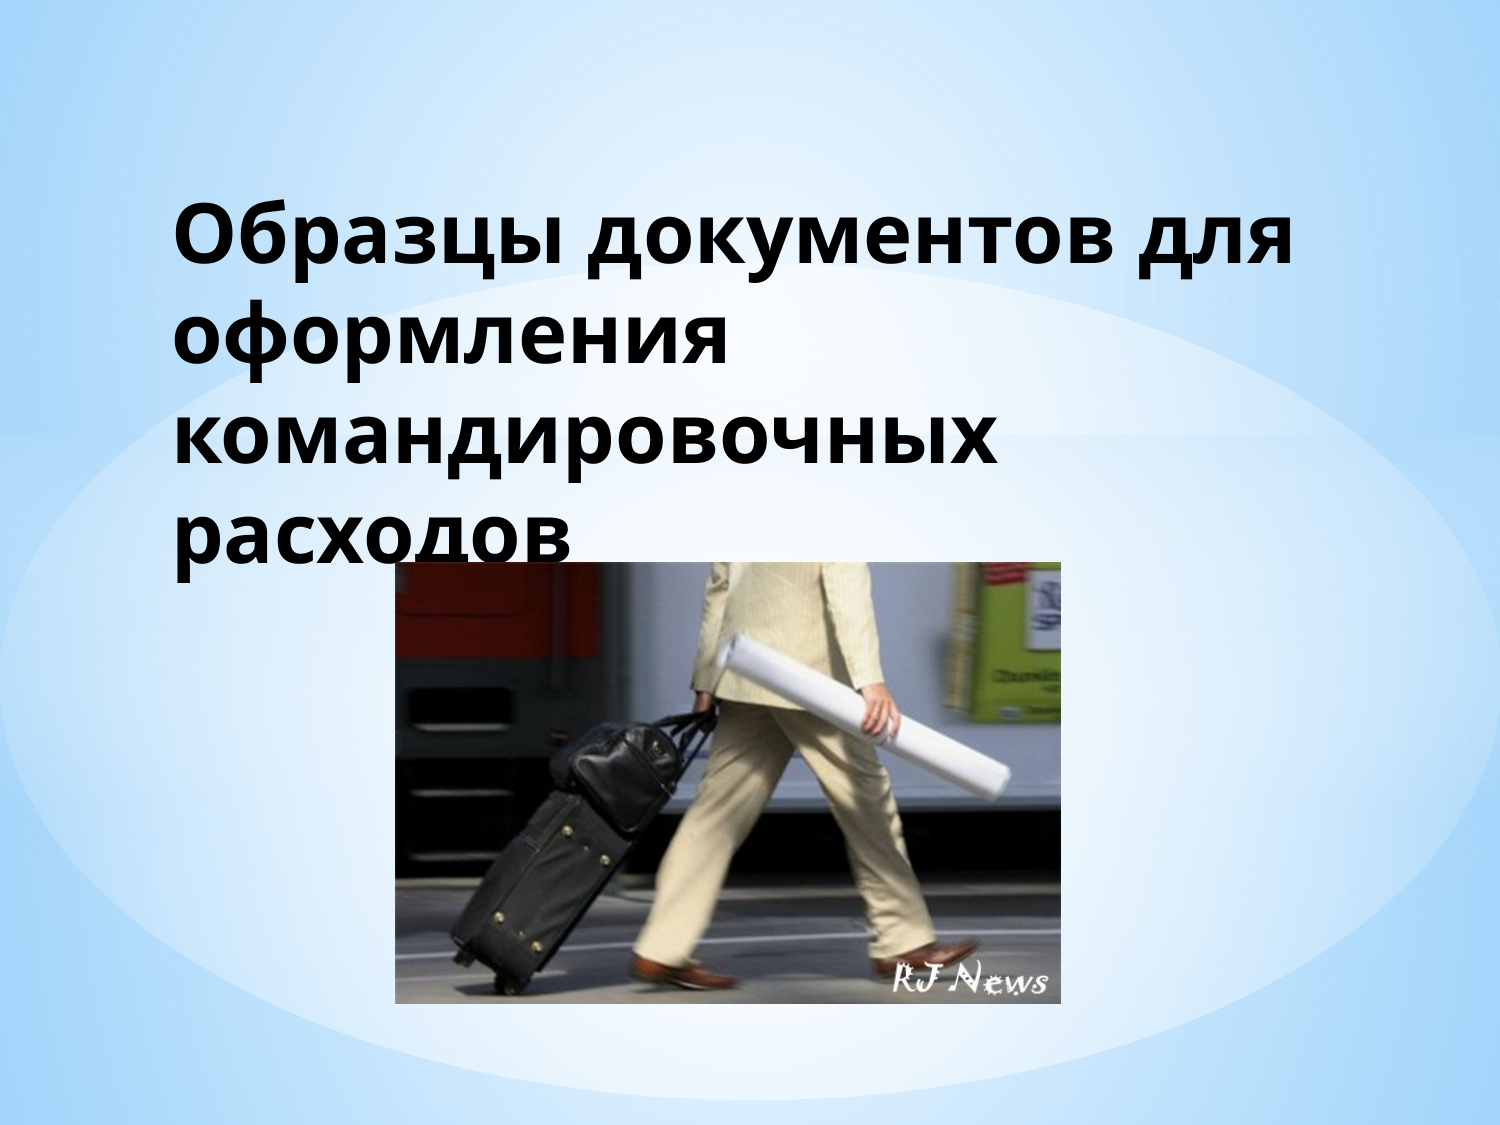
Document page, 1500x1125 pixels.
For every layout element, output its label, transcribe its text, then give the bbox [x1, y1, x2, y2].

title Образцы документов для оформления командировочных расходов [126, 172, 1402, 414]
picture [395, 562, 1062, 1004]
